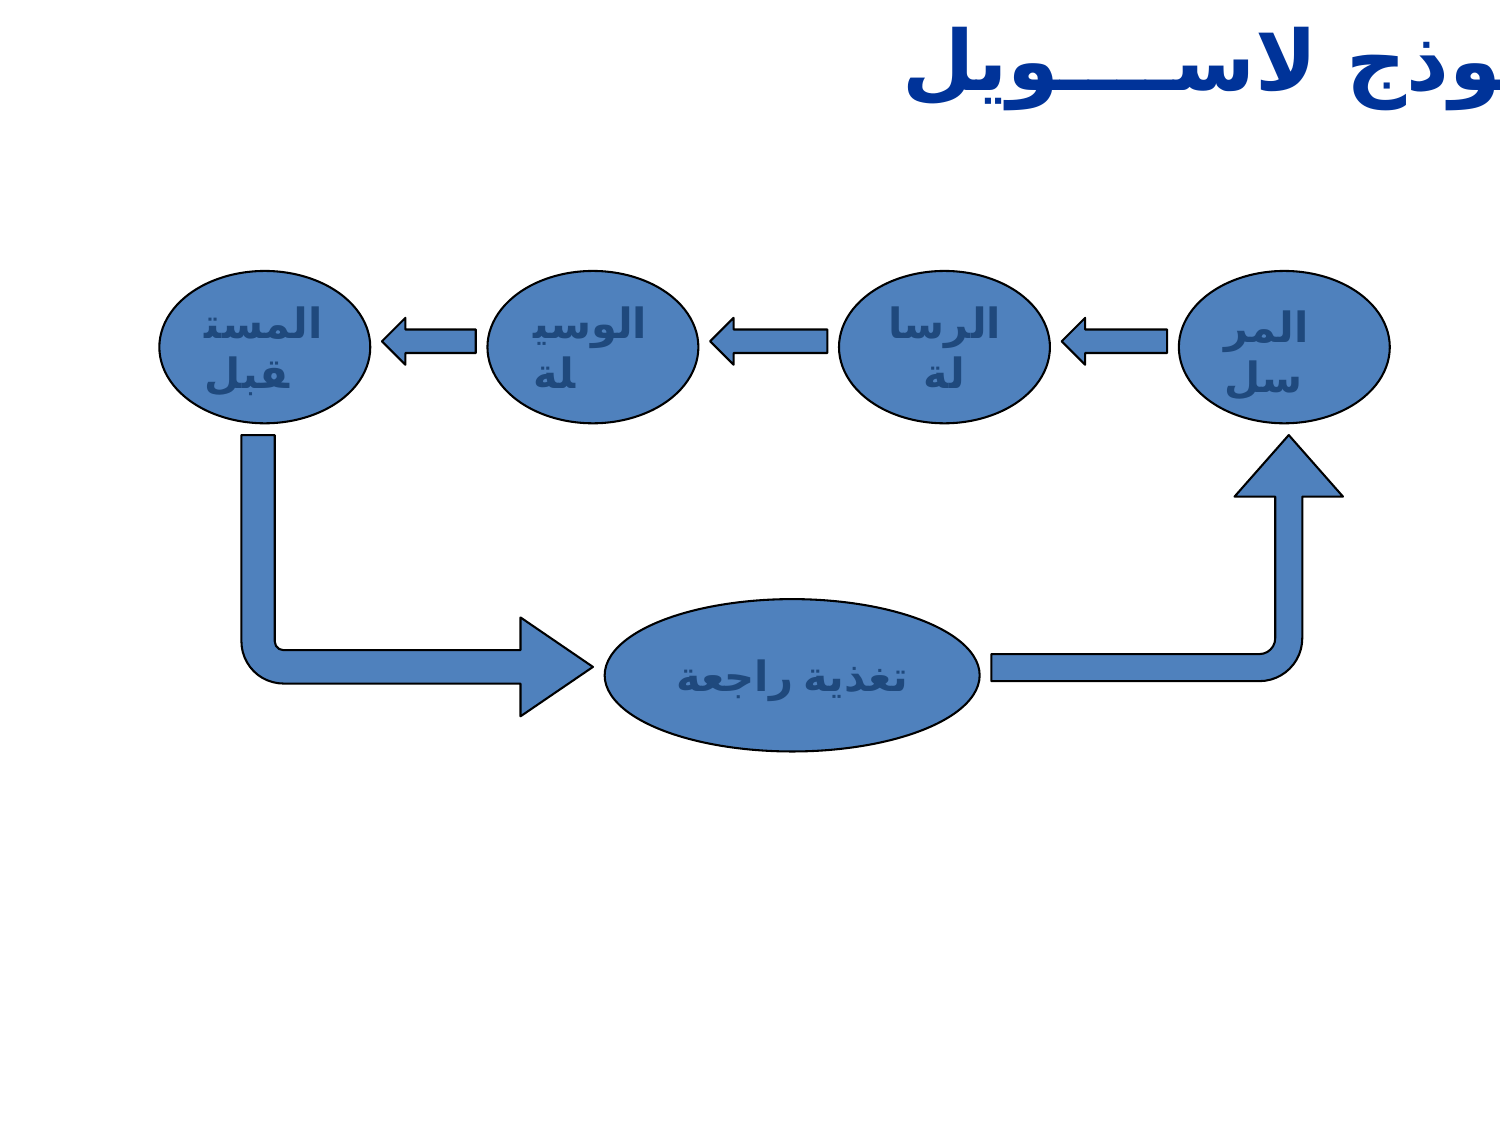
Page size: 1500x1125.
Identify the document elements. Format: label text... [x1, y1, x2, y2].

text_box [710, 317, 828, 365]
text_box [991, 435, 1343, 682]
text_box الرسالة [838, 270, 1050, 424]
text_box الوسيلة [487, 270, 699, 424]
text_box [1061, 317, 1168, 365]
text_box [381, 317, 476, 365]
text_box تغذية راجعة [604, 599, 980, 752]
text_box نمـــــوذج لاســــويل [887, 0, 1500, 115]
text_box المستقبل [159, 270, 371, 424]
text_box [241, 435, 593, 717]
text_box المرسل [1178, 270, 1390, 424]
